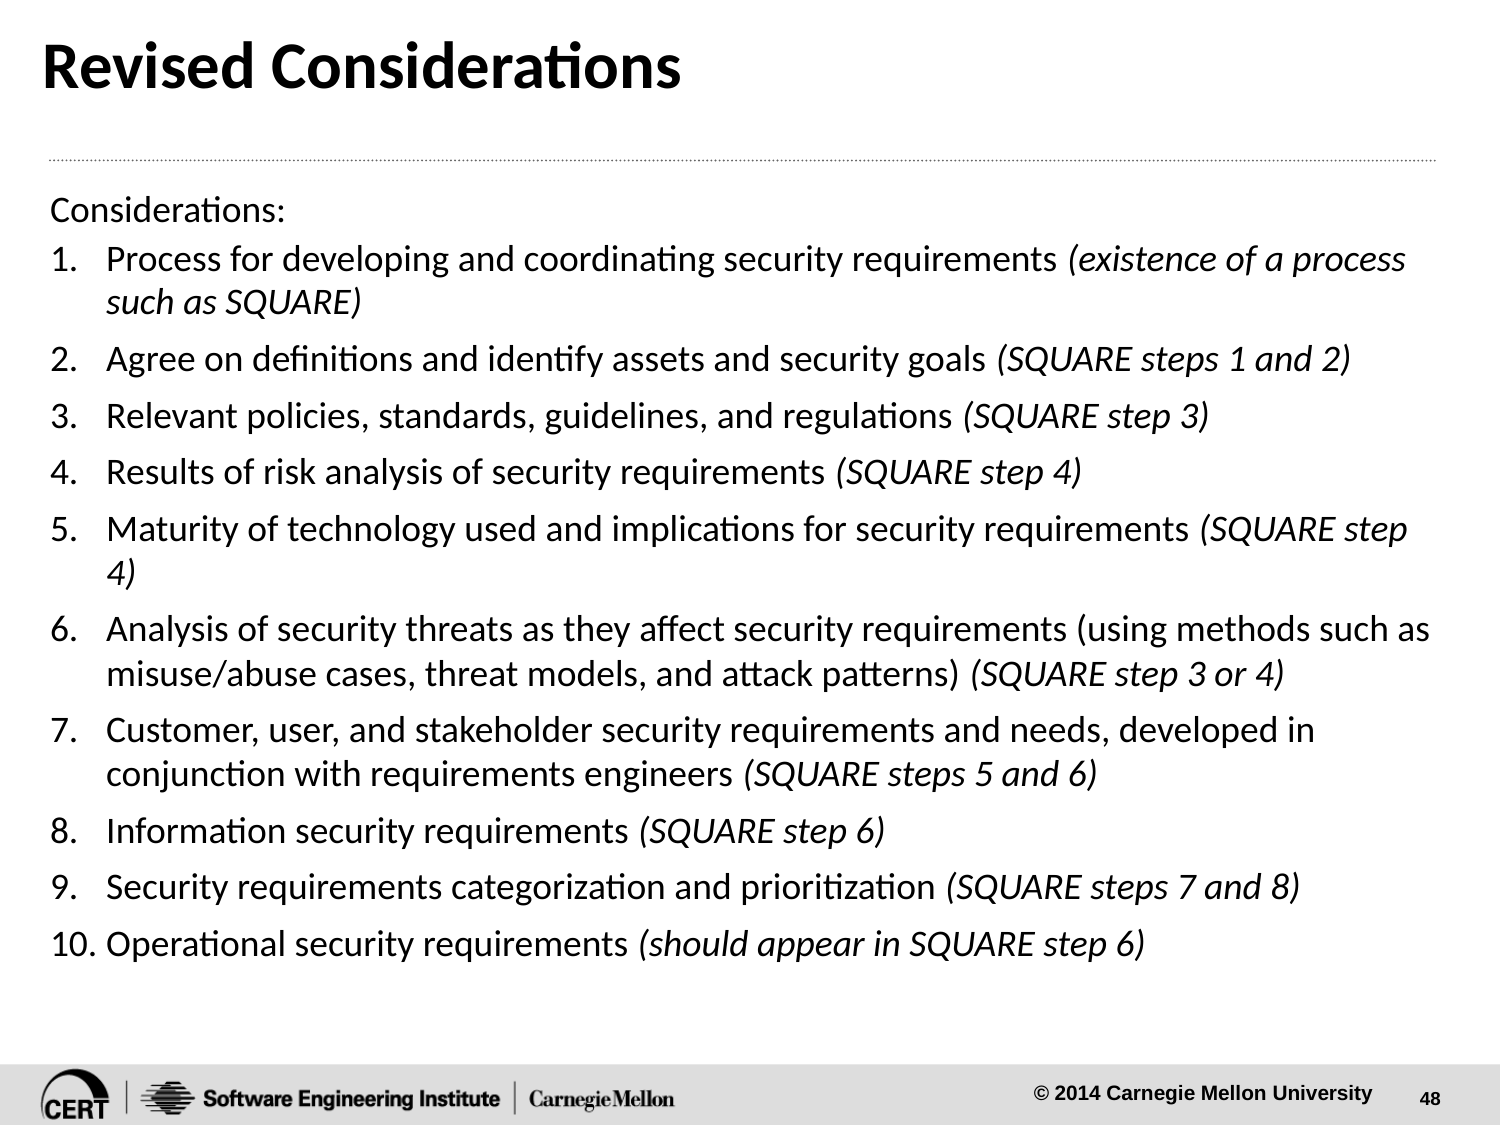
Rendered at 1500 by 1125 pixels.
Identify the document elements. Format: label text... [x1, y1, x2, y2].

title Revised Considerations [42, 37, 1434, 155]
list Considerations: Process for developing and coordinating security requirements (existence of a process such as SQUARE) Agree on definitions and identify assets and security goals (SQUARE steps 1 and 2) Relevant policies, standards, guidelines, and regulations (SQUARE step 3) Results of risk analysis of security requirements (SQUARE step 4) Maturity of technology used and implications for security requirements (SQUARE step 4) Analysis of security threats as they affect security requirements (using methods such as misuse/abuse cases, threat models, and attack patterns) (SQUARE step 3 or 4) Customer, user, and stakeholder security requirements and needs, developed in conjunction with requirements engineers (SQUARE steps 5 and 6) Information security requirements (SQUARE step 6) Security requirements categorization and prioritization (SQUARE steps 7 and 8) Operational security requirements (should appear in SQUARE step 6) [49, 187, 1438, 1001]
picture [24, 1065, 688, 1125]
